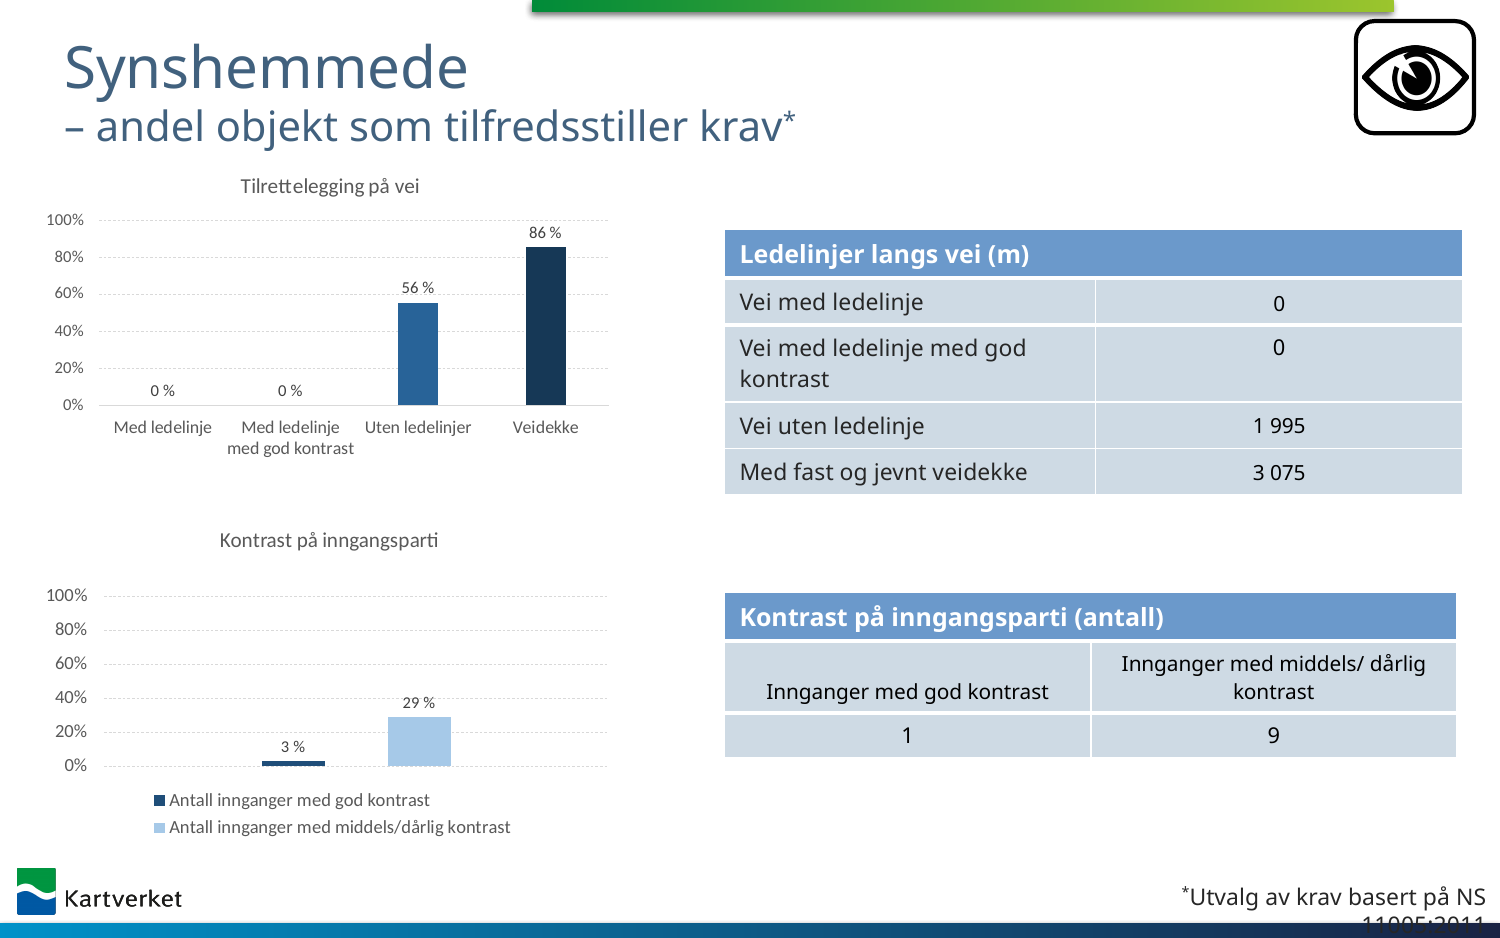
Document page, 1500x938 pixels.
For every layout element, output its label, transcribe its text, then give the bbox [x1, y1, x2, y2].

picture [41, 520, 618, 846]
table_cell Innganger med god kontrast [725, 643, 1090, 711]
text_box Synshemmede – andel objekt som tilfredsstiller krav* [49, 24, 1431, 158]
table_cell 0 [1096, 280, 1462, 323]
table_cell Vei uten ledelinje [725, 403, 1095, 448]
picture [41, 166, 619, 492]
table_header Kontrast på inngangsparti (antall) [725, 593, 1456, 639]
table_cell 0 [1096, 327, 1462, 401]
table_cell Vei med ledelinje med god kontrast [725, 327, 1095, 401]
text_box *Utvalg av krav basert på NS 11005:2011 [1068, 873, 1500, 938]
table_cell Vei med ledelinje [725, 280, 1095, 323]
table_cell Med fast og jevnt veidekke [725, 449, 1095, 494]
table_cell 1 [725, 715, 1090, 757]
table_cell 3 075 [1096, 449, 1462, 494]
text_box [1355, 20, 1475, 134]
table_cell 9 [1092, 715, 1456, 757]
table_header Ledelinjer langs vei (m) [725, 230, 1462, 276]
table_cell Innganger med middels/ dårlig kontrast [1092, 643, 1456, 711]
table_cell 1 995 [1096, 403, 1462, 448]
